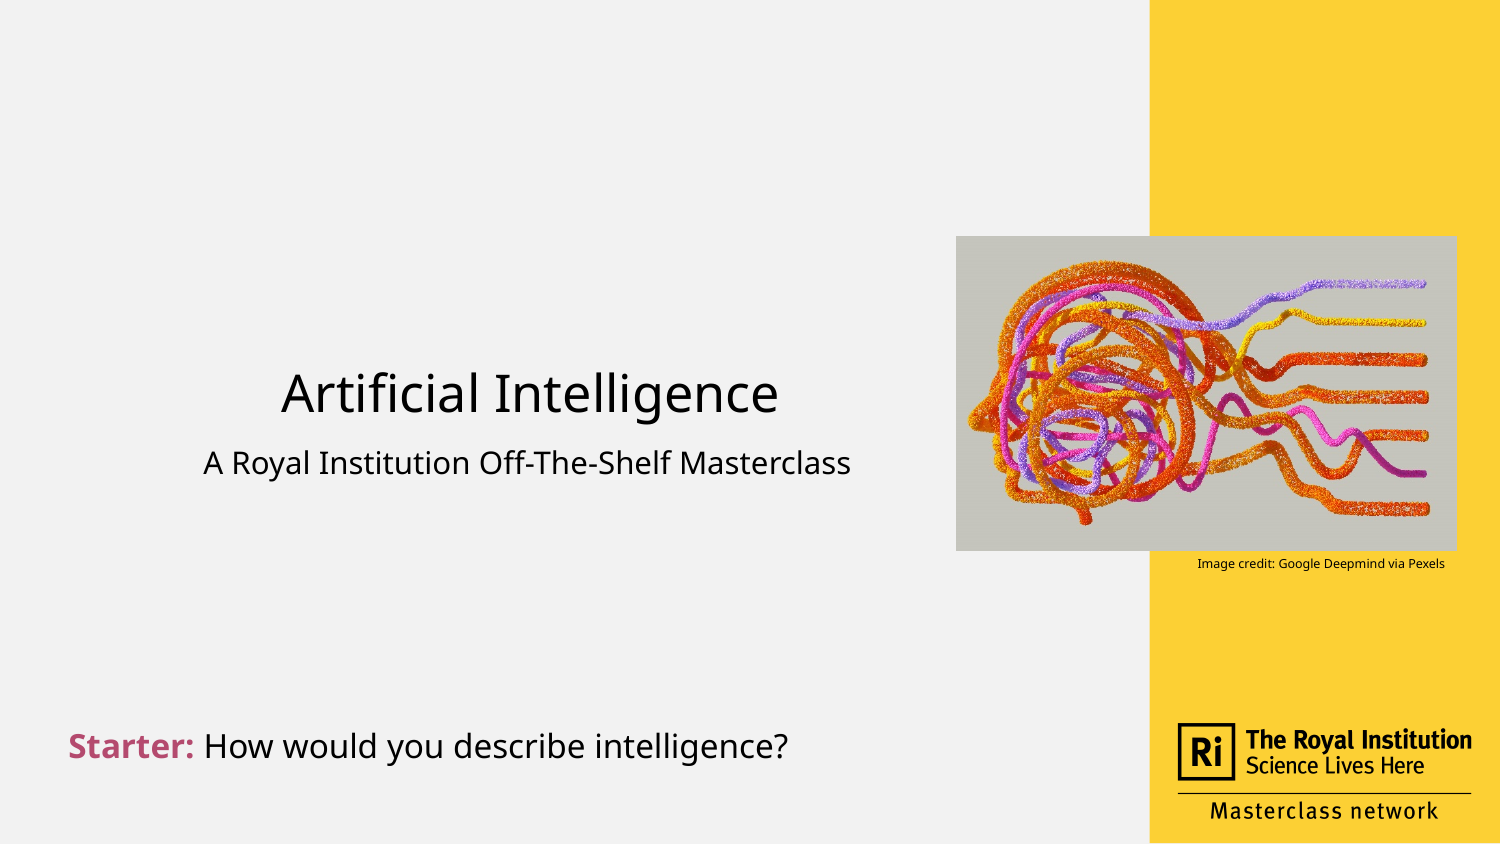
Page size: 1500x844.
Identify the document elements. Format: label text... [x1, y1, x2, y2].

subtitle A Royal Institution Off-The-Shelf Masterclass [140, 440, 916, 645]
picture [1149, 702, 1500, 844]
picture [956, 236, 1457, 551]
text_box Image credit: Google Deepmind via Pexels [1159, 551, 1457, 583]
text_box Starter: How would you describe intelligence? [53, 718, 1104, 774]
title Artificial Intelligence [143, 138, 919, 432]
